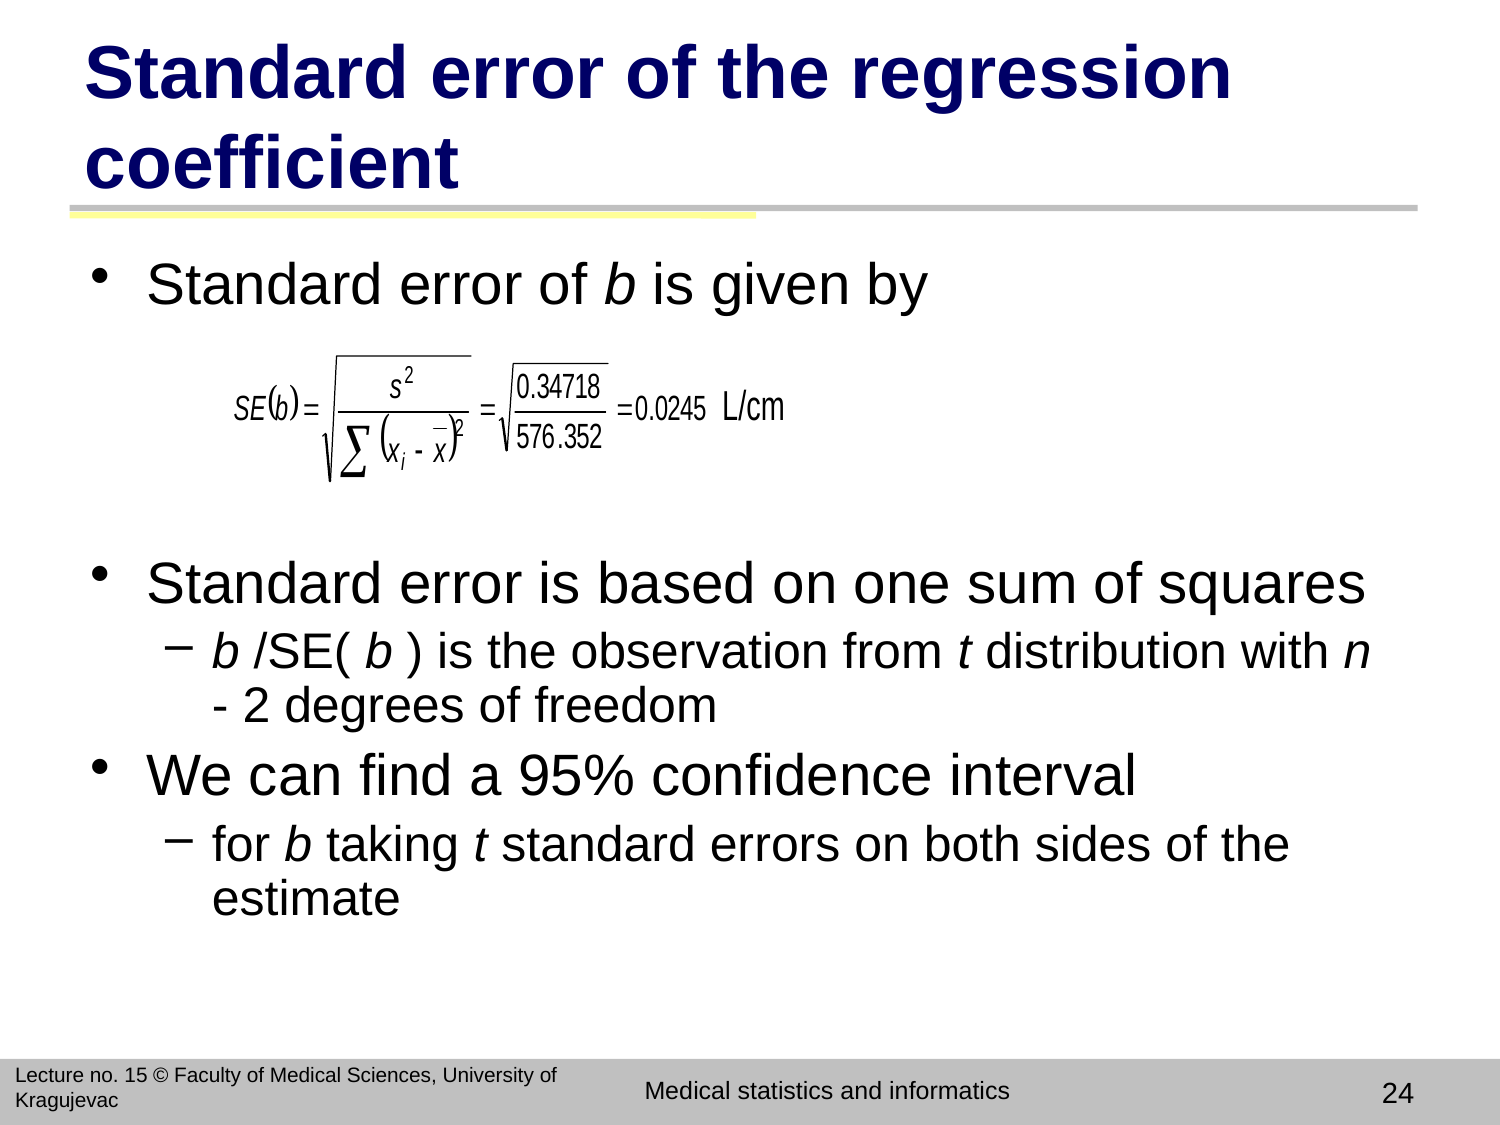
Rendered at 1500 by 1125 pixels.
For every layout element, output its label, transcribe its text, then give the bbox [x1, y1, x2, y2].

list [161, 325, 1253, 491]
list Standard error of b is given by Standard error is based on one sum of squares b /SE( b ) is the observation from t distribution with n - 2 degrees of freedom We can find a 95% confidence interval for b taking t standard errors on both sides of the estimate [74, 246, 1405, 1023]
title Standard error of the regression coefficient [69, 19, 1426, 208]
slide_number 24 [1164, 1066, 1430, 1125]
slide_number Lecture no. 15 © Faculty of Medical Sciences, University of Kragujevac [0, 1053, 616, 1108]
footer Medical statistics and informatics [512, 1066, 1144, 1125]
